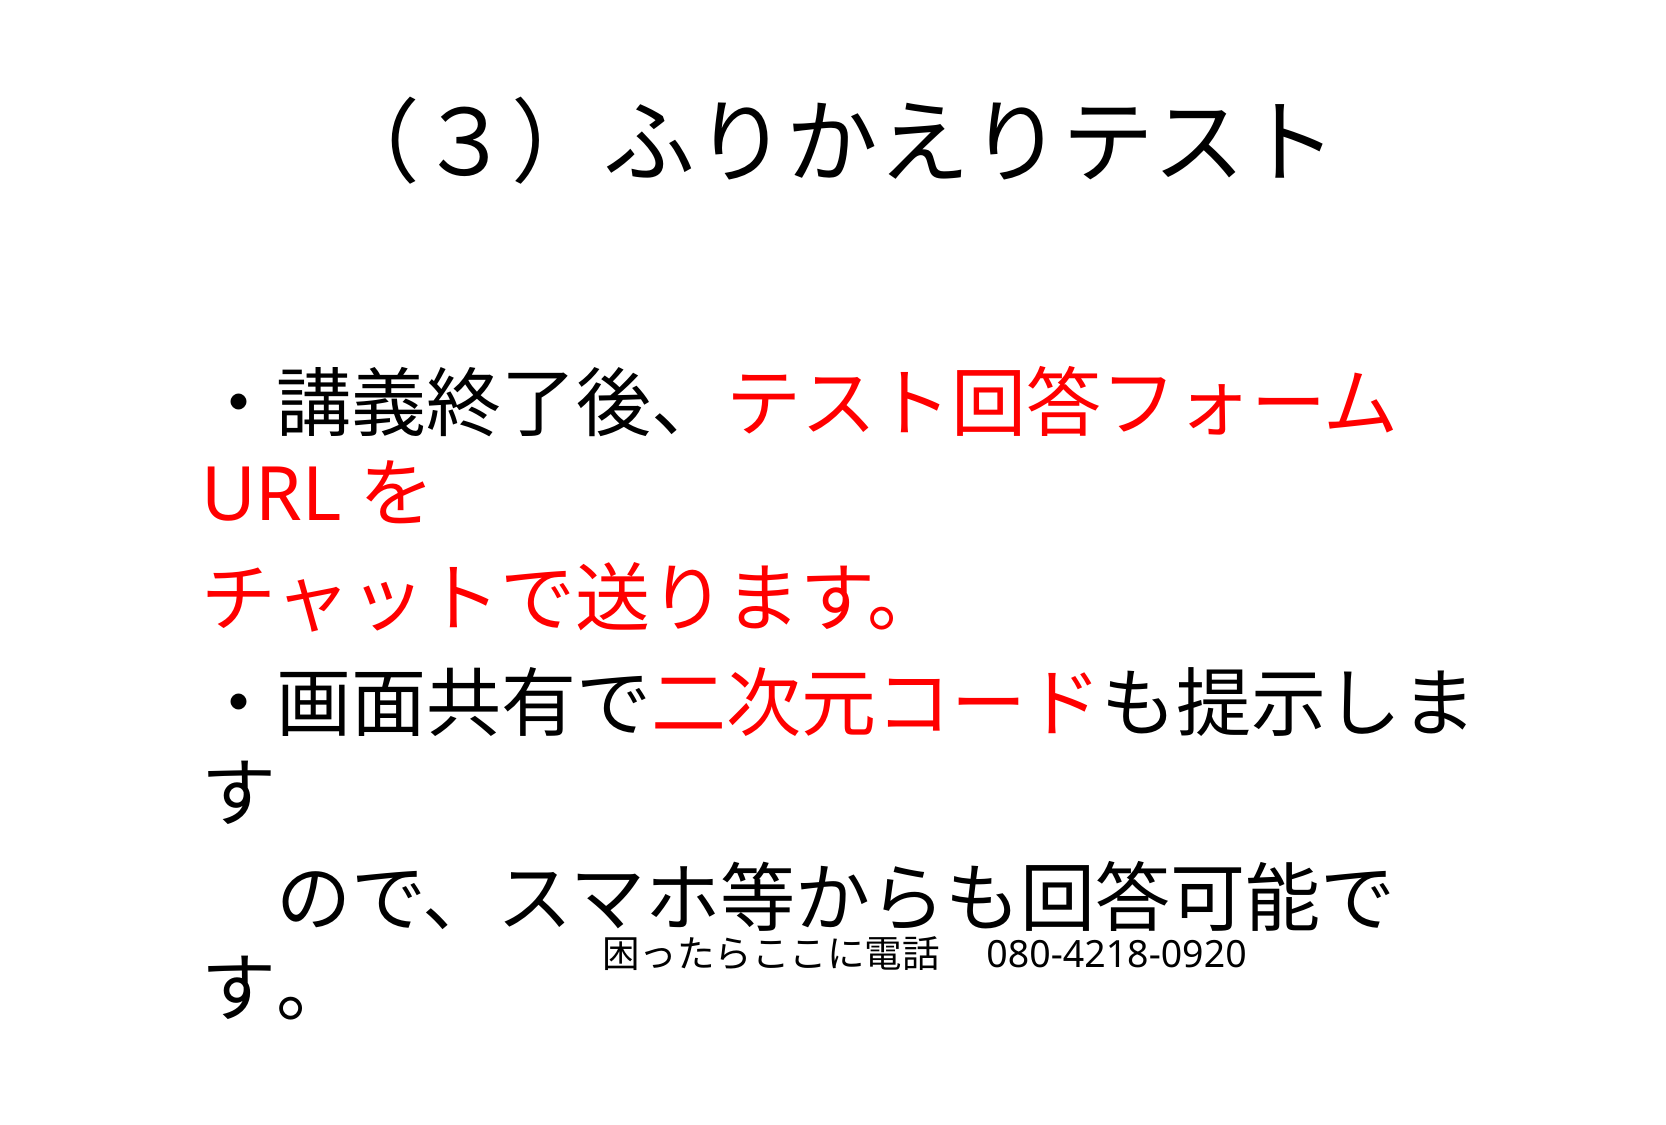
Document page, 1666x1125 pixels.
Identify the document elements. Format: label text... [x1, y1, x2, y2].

list ・講義終了後、テスト回答フォームURLを チャットで送ります。 ・画面共有で二次元コードも提示します ので、スマホ等からも回答可能です。 [185, 347, 1545, 893]
title （３）ふりかえりテスト [83, 44, 1583, 233]
footer 困ったらここに電話 080-4218-0920 [579, 922, 1271, 988]
